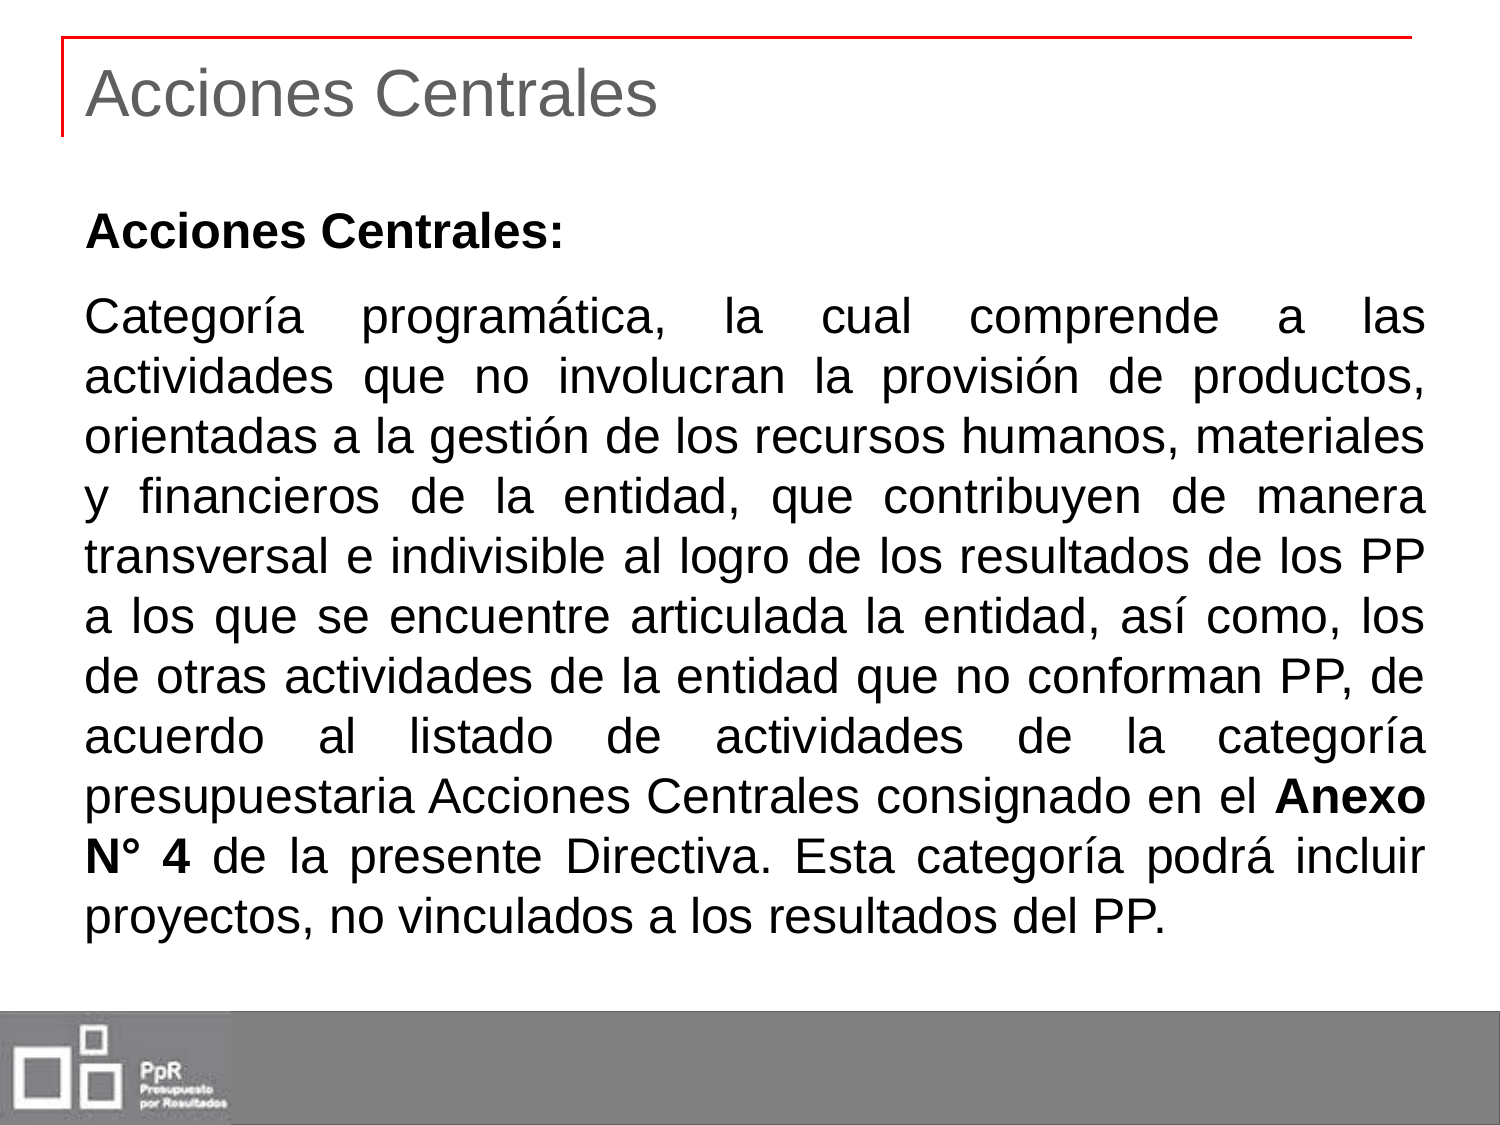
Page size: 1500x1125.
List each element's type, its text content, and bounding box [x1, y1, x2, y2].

picture [0, 1011, 231, 1125]
title Acciones Centrales [70, 42, 1449, 161]
text_box Acciones Centrales: Categoría programática, la cual comprende a las actividades que no involucran la provisión de productos, orientadas a la gestión de los recursos humanos, materiales y financieros de la entidad, que contribuyen de manera transversal e indivisible al logro de los resultados de los PP a los que se encuentre articulada la entidad, así como, los de otras actividades de la entidad que no conforman PP, de acuerdo al listado de actividades de la categoría presupuestaria Acciones Centrales consignado en el Anexo N° 4 de la presente Directiva. Esta categoría podrá incluir proyectos, no vinculados a los resultados del PP. [70, 191, 1442, 952]
